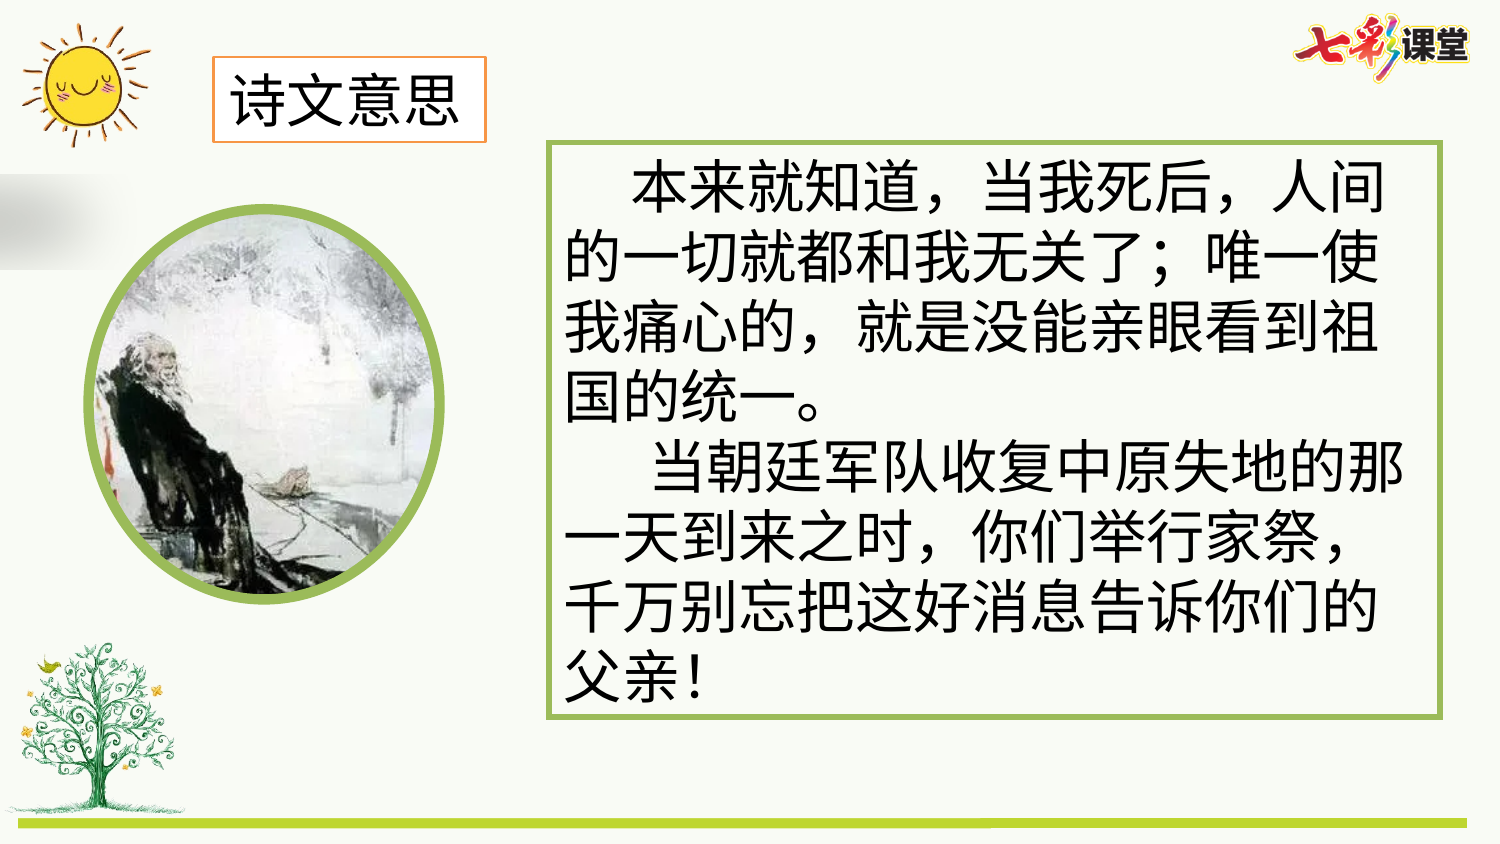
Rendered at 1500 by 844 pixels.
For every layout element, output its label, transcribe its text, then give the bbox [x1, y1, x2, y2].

picture [0, 0, 173, 172]
text_box 诗文意思 [212, 56, 487, 143]
picture [87, 208, 440, 600]
text_box 本来就知道，当我死后，人间的一切就都和我无关了；唯一使我痛心的，就是没能亲眼看到祖国的统一。 当朝廷军队收复中原失地的那一天到来之时，你们举行家祭，千万别忘把这好消息告诉你们的父亲！ [549, 142, 1440, 718]
picture [0, 608, 1467, 844]
picture [1291, 9, 1472, 87]
